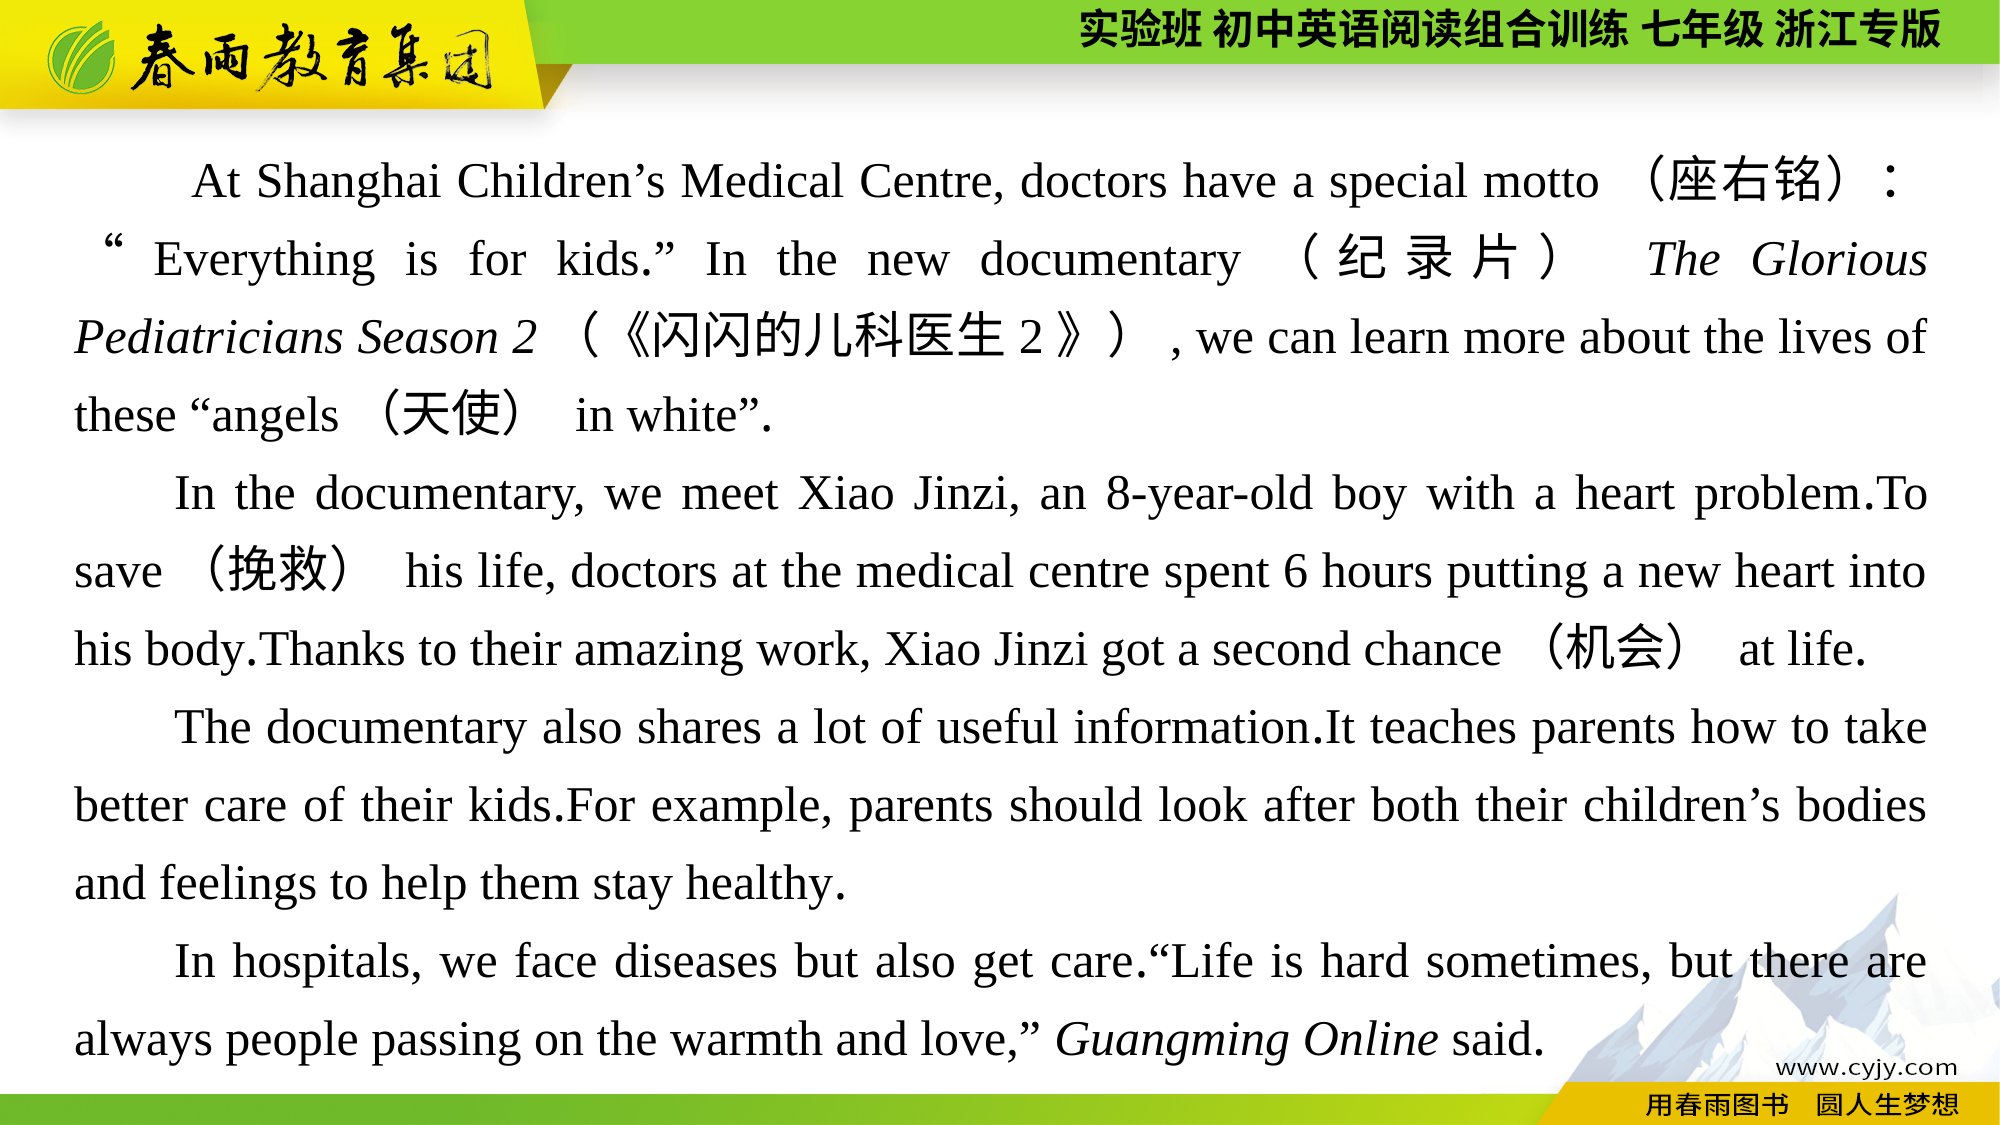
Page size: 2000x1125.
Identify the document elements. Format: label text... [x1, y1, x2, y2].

picture [0, 0, 2000, 1125]
list At Shanghai Children’s Medical Centre, doctors have a special motto（座右铭）： “Everything is for kids.” In the new documentary（纪录片） The Glorious Pediatricians Season 2（《闪闪的儿科医生2》）, we can learn more about the lives of these “angels（天使） in white”. In the documentary, we meet Xiao Jinzi, an 8-year-old boy with a heart problem.To save（挽救） his life, doctors at the medical centre spent 6 hours putting a new heart into his body.Thanks to their amazing work, Xiao Jinzi got a second chance（机会） at life. The documentary also shares a lot of useful information.It teaches parents how to take better care of their kids.For example, parents should look after both their children’s bodies and feelings to help them stay healthy. In hospitals, we face diseases but also get care.“Life is hard sometimes, but there are always people passing on the warmth and love,” Guangming Online said. [59, 122, 1944, 1075]
